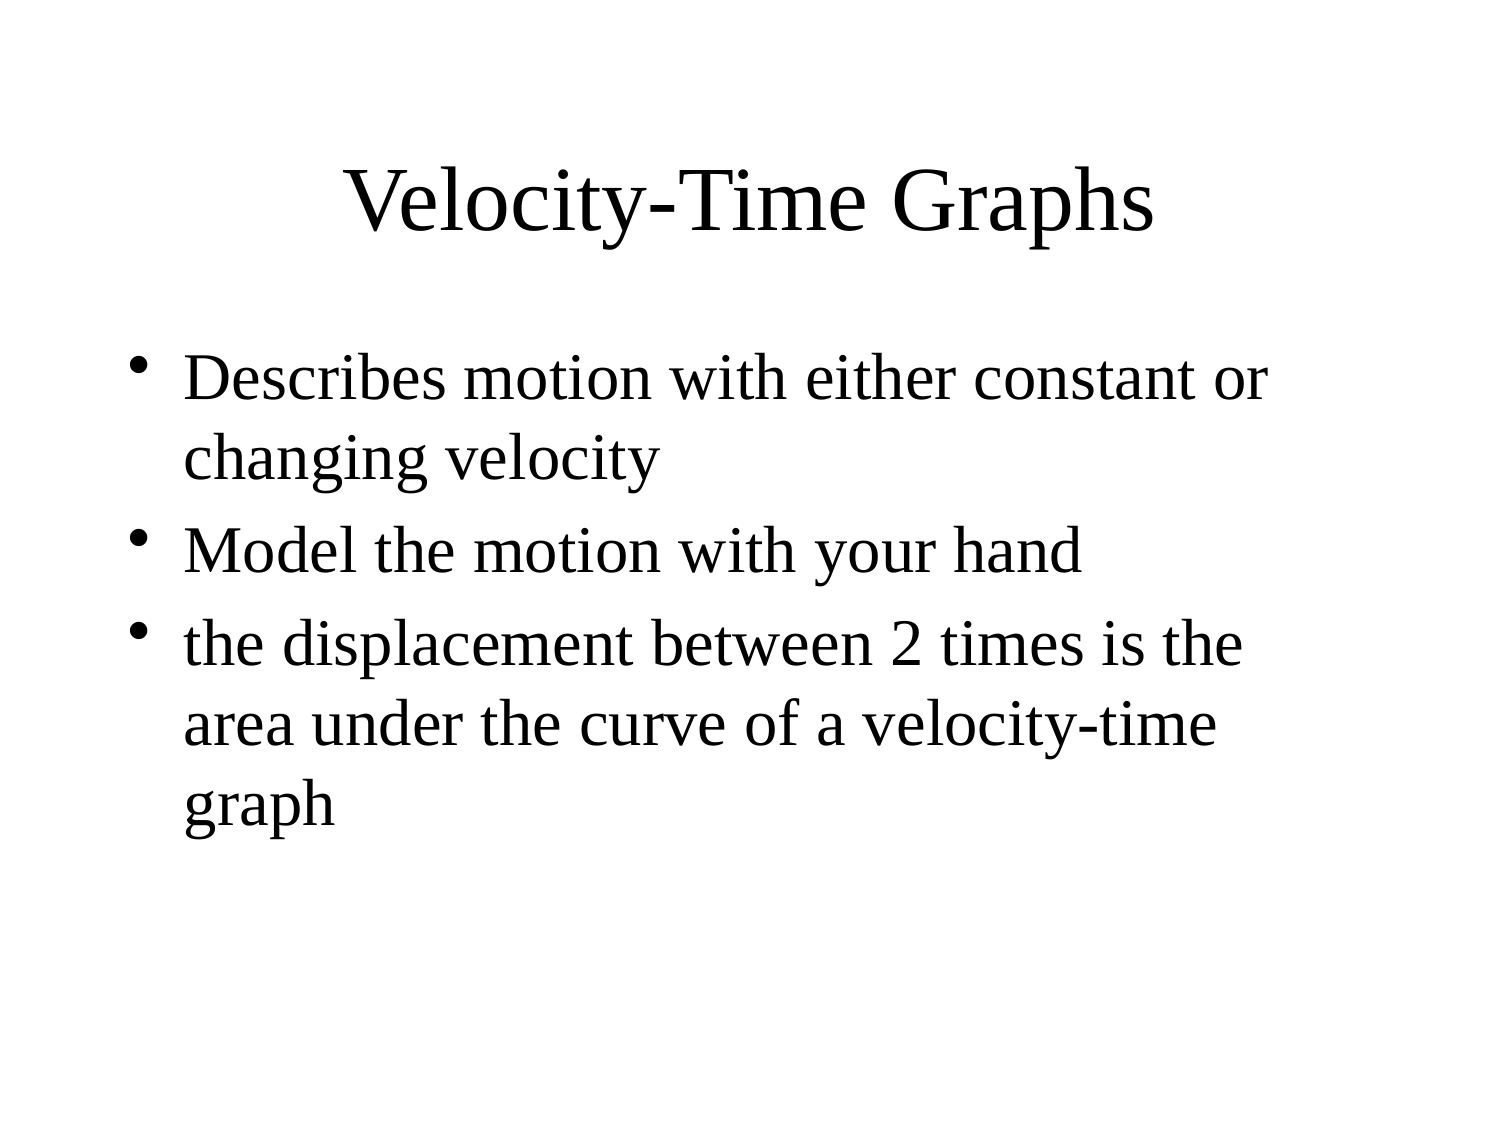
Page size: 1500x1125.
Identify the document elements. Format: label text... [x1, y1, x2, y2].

list Describes motion with either constant or changing velocity Model the motion with your hand the displacement between 2 times is the area under the curve of a velocity-time graph [112, 324, 1388, 1001]
title Velocity-Time Graphs [112, 99, 1388, 288]
